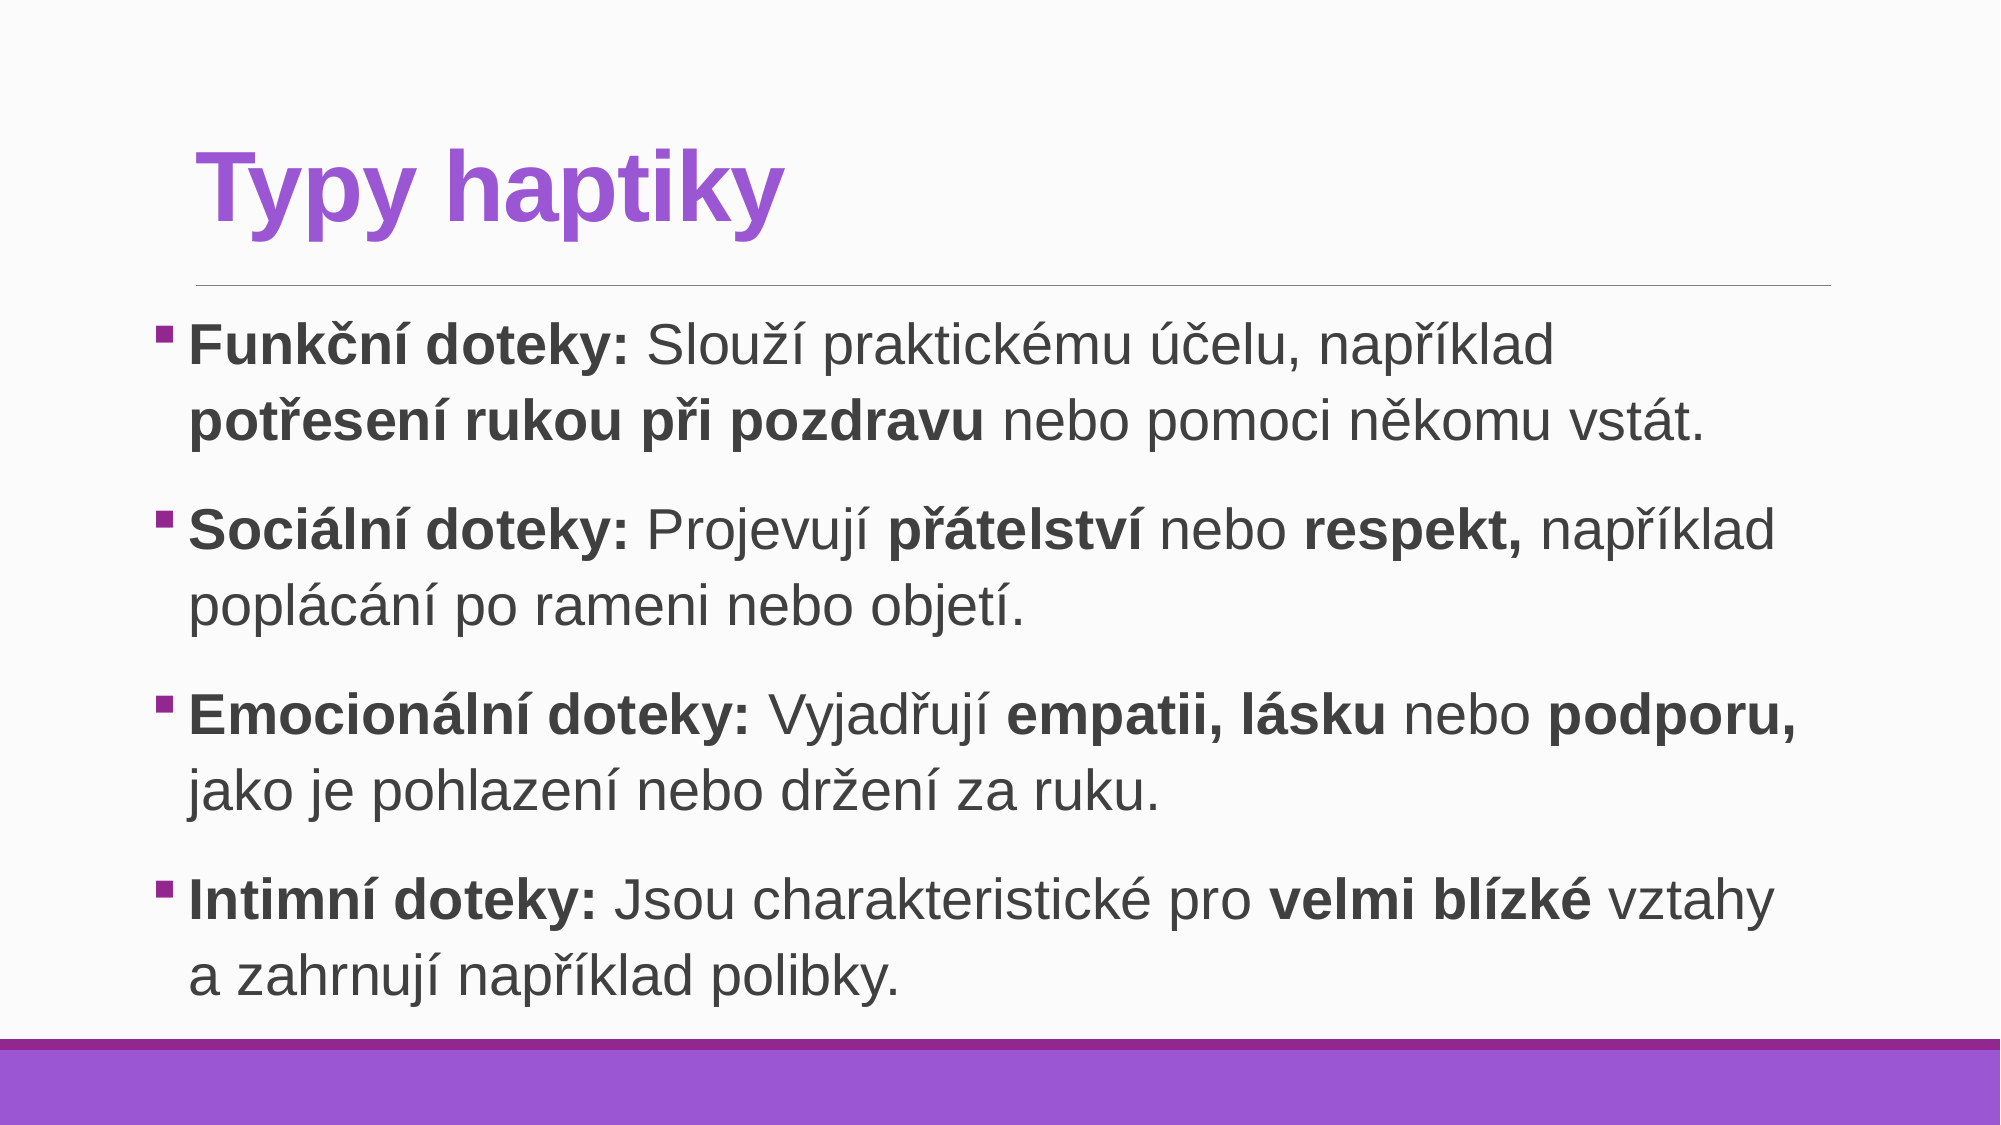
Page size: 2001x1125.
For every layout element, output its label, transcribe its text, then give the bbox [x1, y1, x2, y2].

list Funkční doteky: Slouží praktickému účelu, například potřesení rukou při pozdravu nebo pomoci někomu vstát. Sociální doteky: Projevují přátelství nebo respekt, například poplácání po rameni nebo objetí. Emocionální doteky: Vyjadřují empatii, lásku nebo podporu, jako je pohlazení nebo držení za ruku. Intimní doteky: Jsou charakteristické pro velmi blízké vztahy a zahrnují například polibky. [151, 292, 1830, 1016]
title Typy haptiky [180, 35, 1830, 249]
